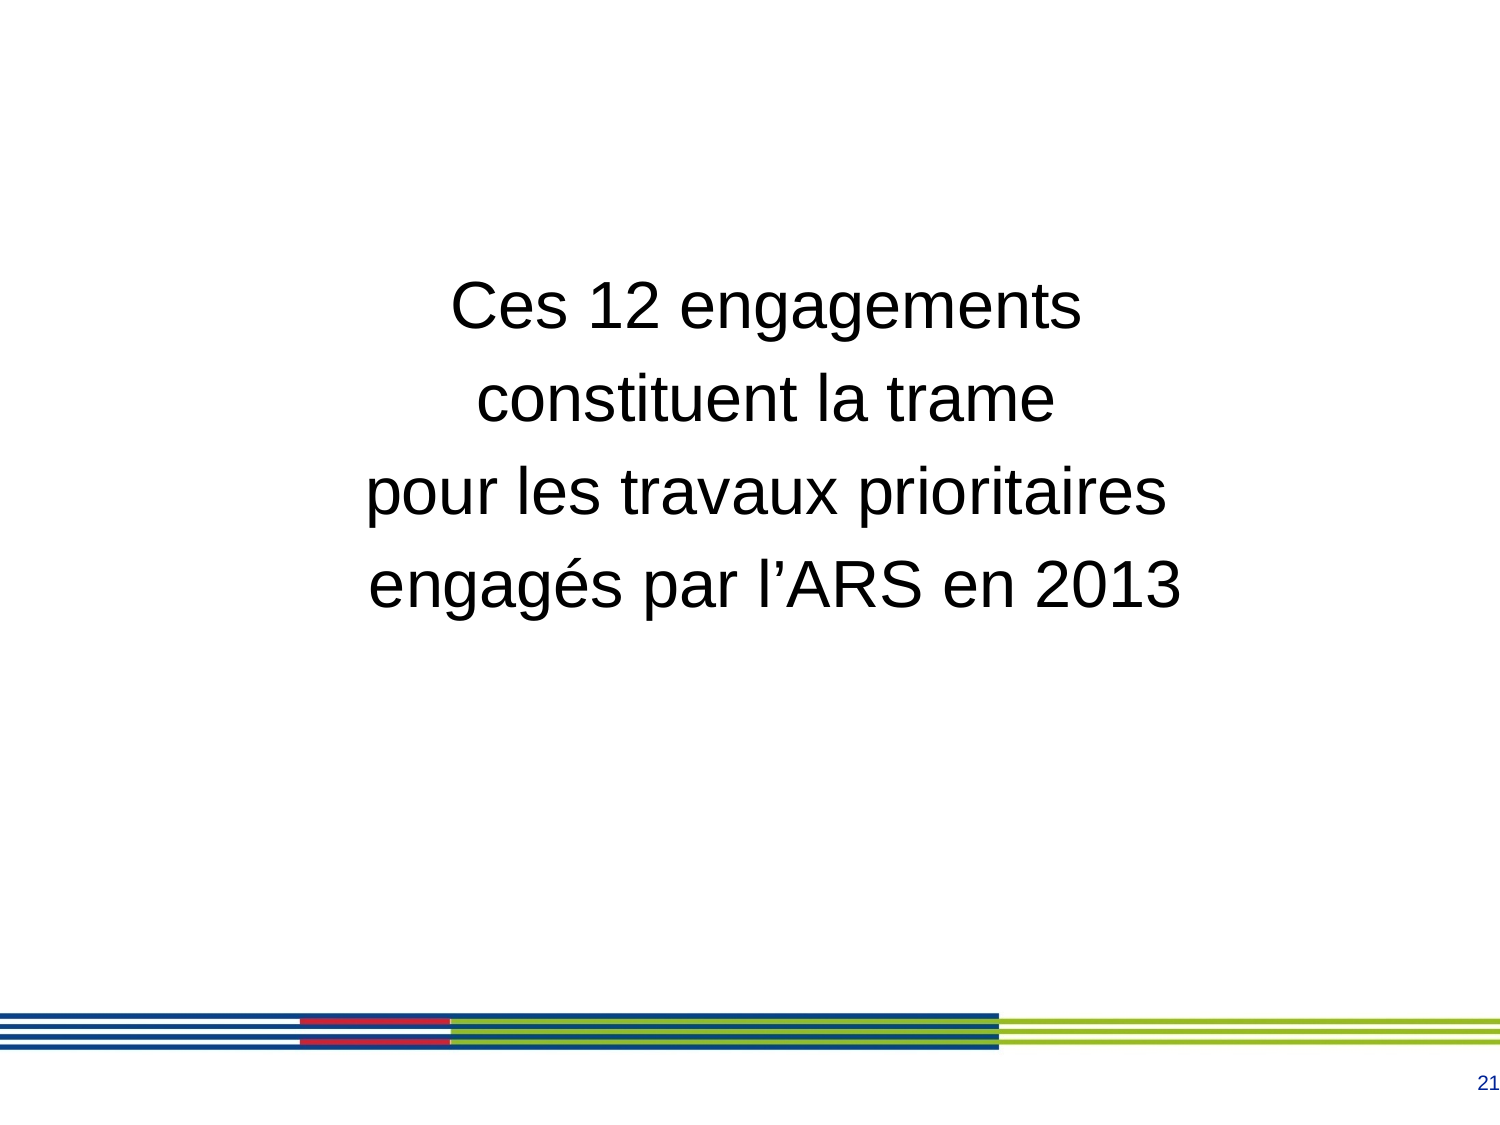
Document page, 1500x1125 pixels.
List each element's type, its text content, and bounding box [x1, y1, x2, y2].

list Ces 12 engagements constituent la trame pour les travaux prioritaires engagés par l’ARS en 2013 [199, 253, 1353, 634]
picture [0, 999, 1500, 1063]
